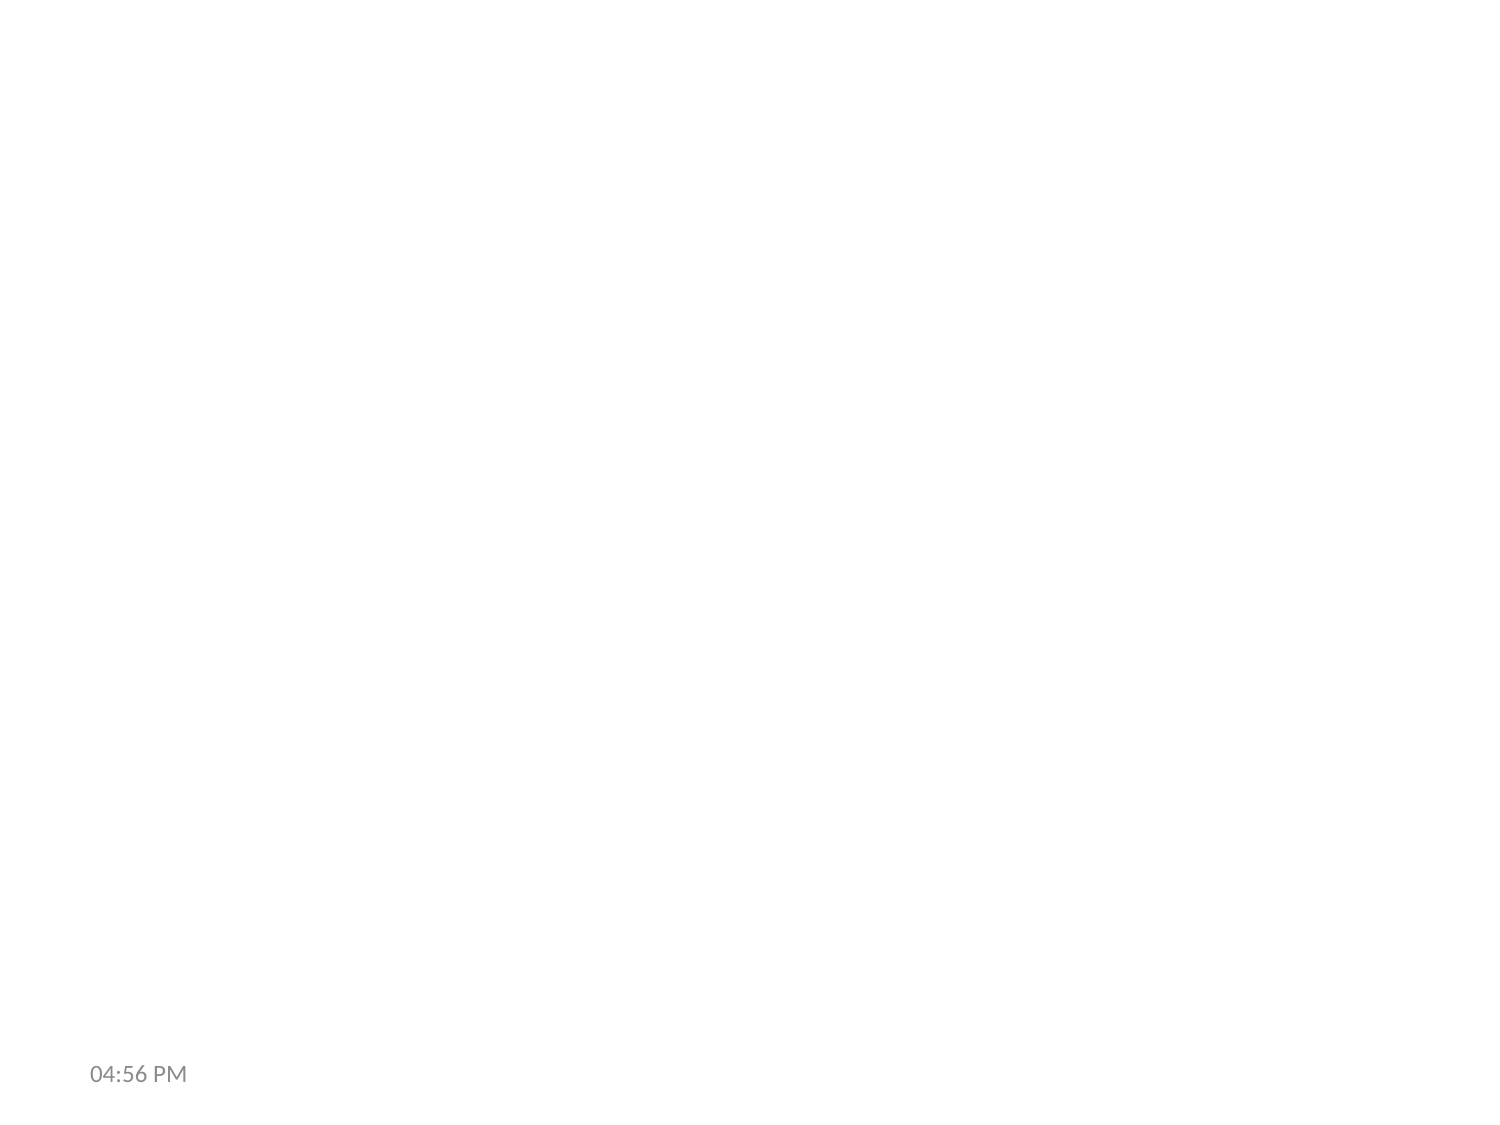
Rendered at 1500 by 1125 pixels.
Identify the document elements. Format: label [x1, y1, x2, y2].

slide_number [75, 1042, 425, 1103]
